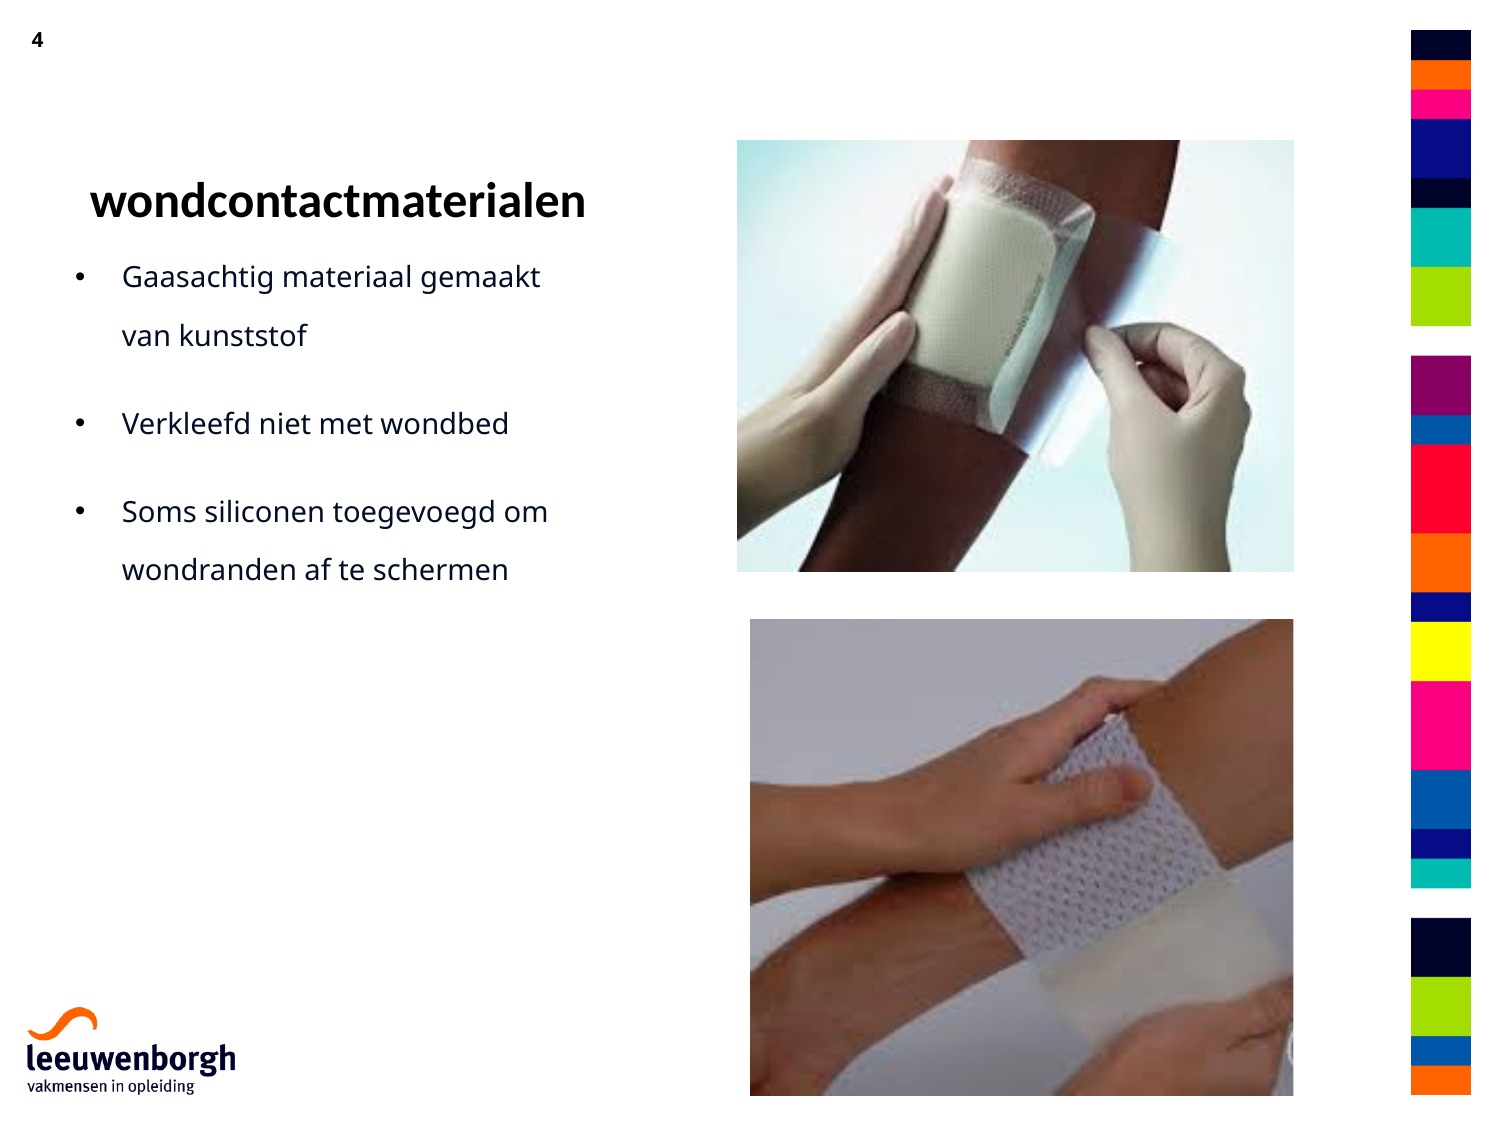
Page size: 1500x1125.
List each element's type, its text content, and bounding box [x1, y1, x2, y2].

picture [737, 139, 1294, 572]
title wondcontactmaterialen [74, 44, 609, 236]
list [749, 619, 1294, 1103]
picture [27, 1007, 235, 1095]
picture [1411, 30, 1471, 1095]
list Gaasachtig materiaal gemaakt van kunststof Verkleefd niet met wondbed Soms siliconen toegevoegd om wondranden af te schermen [74, 235, 569, 1006]
